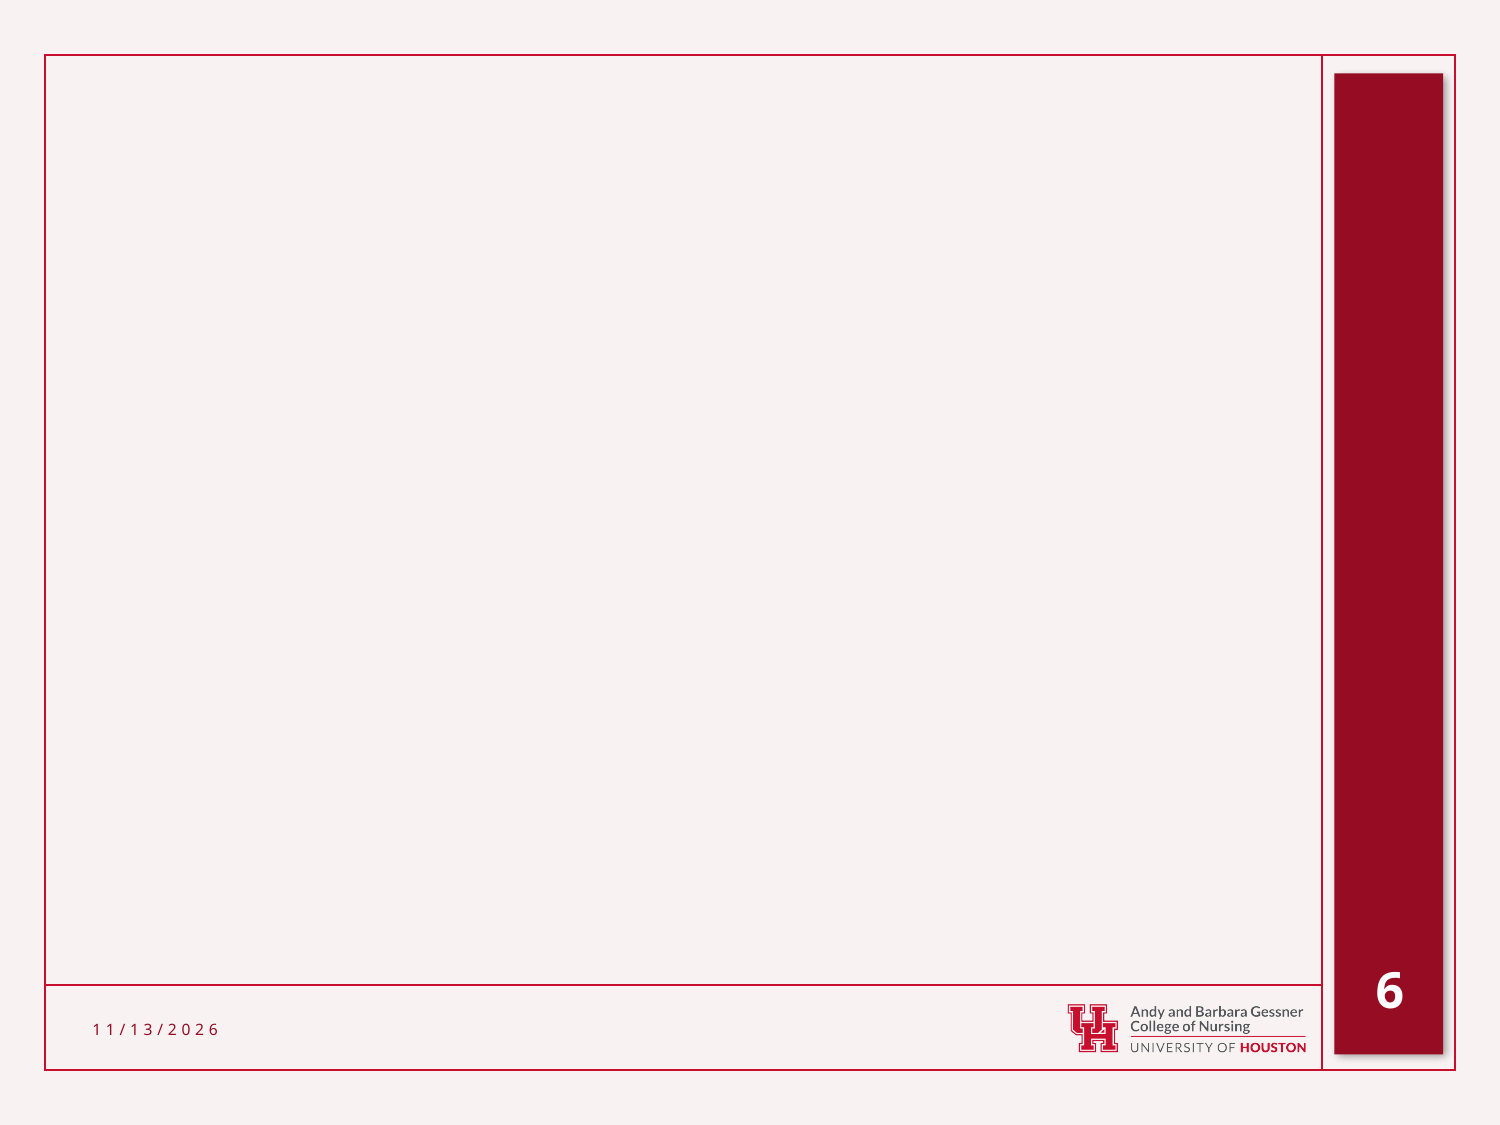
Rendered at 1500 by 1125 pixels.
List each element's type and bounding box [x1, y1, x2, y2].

slide_number [77, 1007, 466, 1055]
picture [1063, 992, 1331, 1065]
